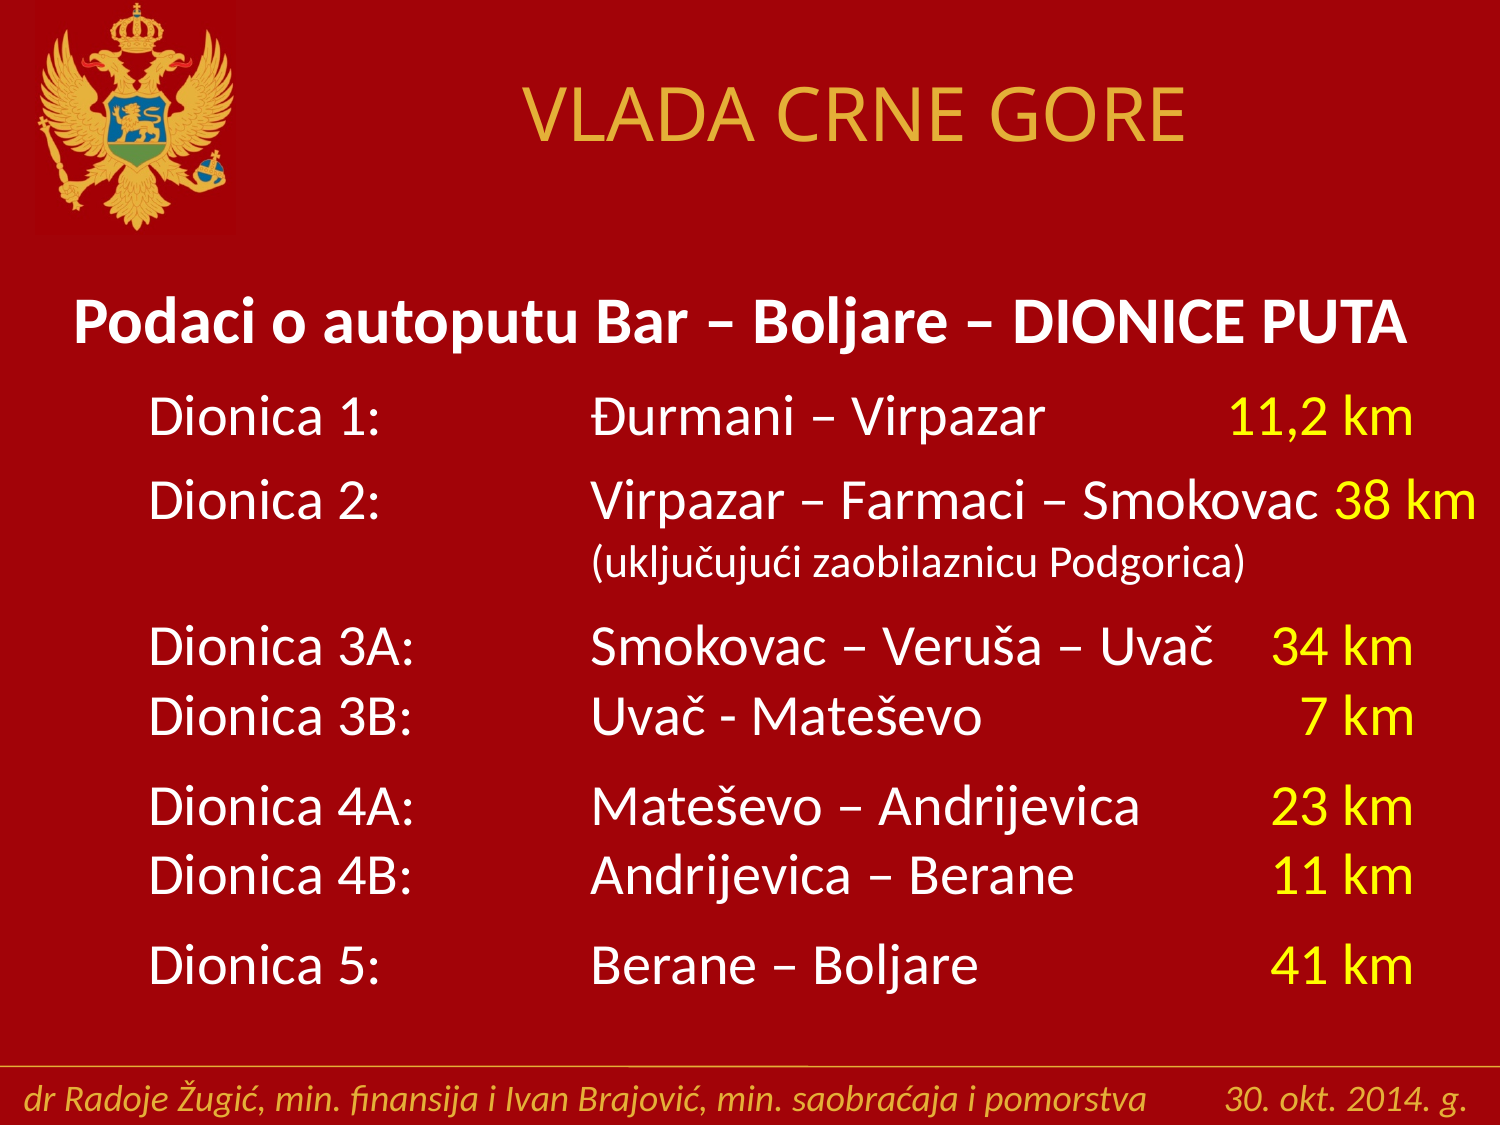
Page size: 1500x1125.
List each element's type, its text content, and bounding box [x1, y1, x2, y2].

title VLADA CRNE GORE [257, 0, 1454, 247]
text_box Podaci o autoputu Bar – Boljare – DIONICE PUTA Dionica 1: Đurmani – Virpazar 11,2 km Dionica 2: Virpazar – Farmaci – Smokovac 38 km (uključujući zaobilaznicu Podgorica) Dionica 3A: Smokovac – Veruša – Uvač 34 km Dionica 3B: Uvač - Mateševo 7 km Dionica 4A: Mateševo – Andrijevica 23 km Dionica 4B: Andrijevica – Berane 11 km Dionica 5: Berane – Boljare 41 km [58, 269, 1500, 1019]
subtitle dr Radoje Žugić, min. finansija i Ivan Brajović, min. saobraćaja i pomorstva 30. okt. 2014. g. [0, 1072, 1500, 1125]
picture [34, 0, 237, 235]
